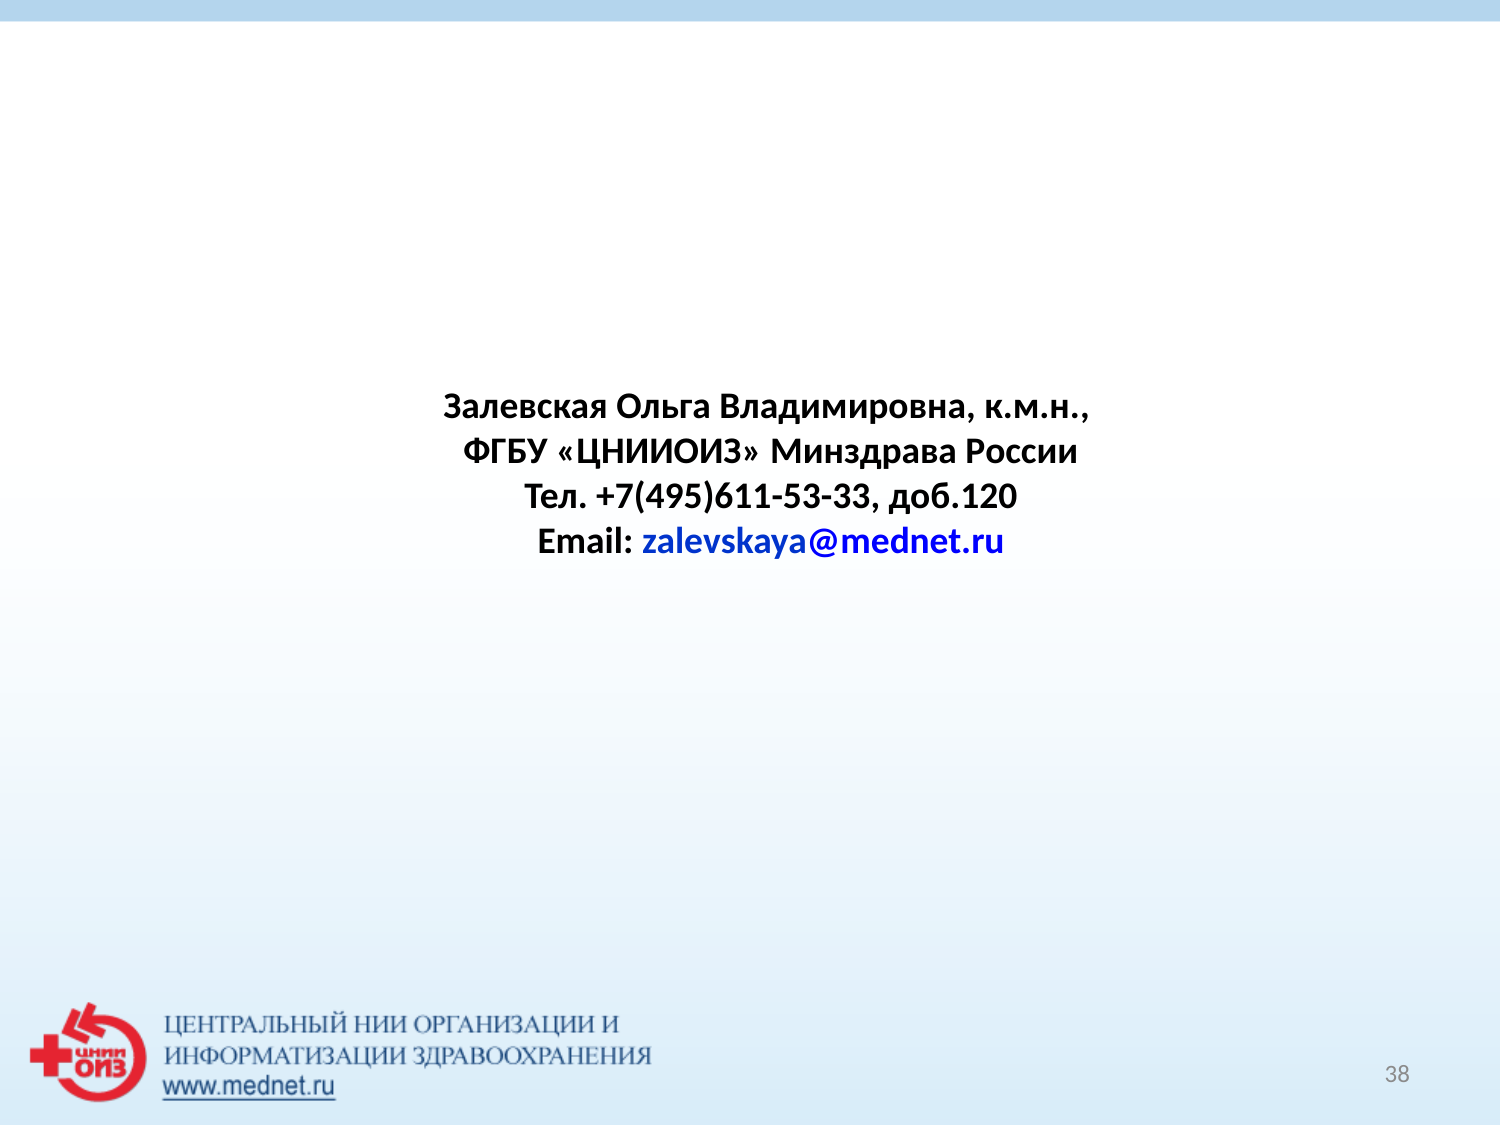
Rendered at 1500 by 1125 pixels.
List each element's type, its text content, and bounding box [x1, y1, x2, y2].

picture [0, 0, 1500, 1125]
text_box Залевская Ольга Владимировна, к.м.н., ФГБУ «ЦНИИОИЗ» Минздрава России Тел. +7(495)611-53-33, доб.120 Email: zalevskaya@mednet.ru [145, 373, 1398, 569]
slide_number 38 [1074, 1042, 1425, 1103]
